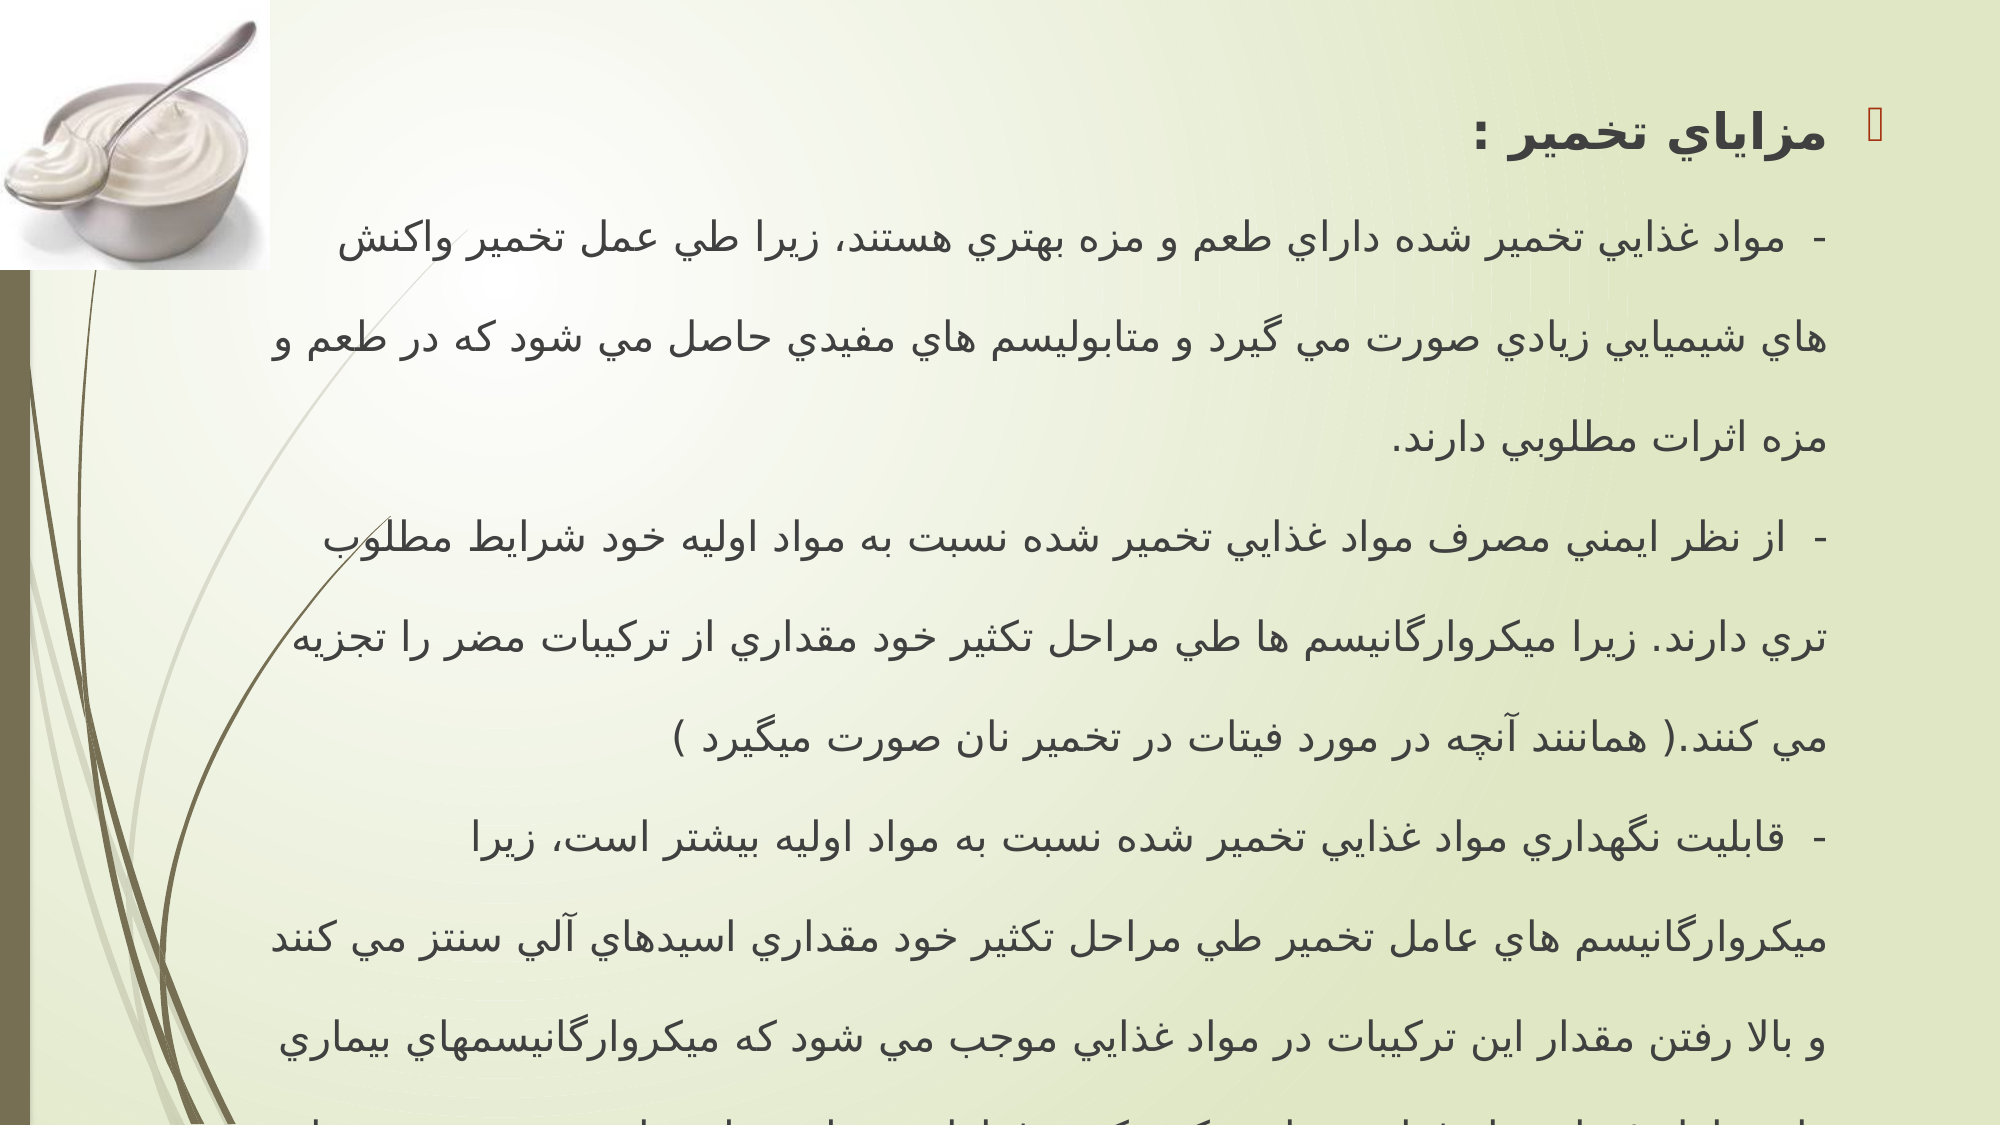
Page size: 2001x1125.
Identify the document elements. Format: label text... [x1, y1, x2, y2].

picture [0, 0, 271, 271]
list مزاياي تخمير : - مواد غذايي تخمير شده داراي طعم و مزه بهتري هستند، زيرا طي عمل تخمير واکنش هاي شيميايي زيادي صورت مي گيرد و متابوليسم هاي مفيدي حاصل مي شود که در طعم و مزه اثرات مطلوبي دارند. - از نظر ايمني مصرف مواد غذايي تخمير شده نسبت به مواد اوليه خود شرايط مطلوب تري دارند. زيرا ميکروارگانيسم ها طي مراحل تکثير خود مقداري از ترکيبات مضر را تجزيه مي کنند.( هماننند آنچه در مورد فیتات در تخمیر نان صورت میگیرد ) - قابليت نگهداري مواد غذايي تخمير شده نسبت به مواد اوليه بيشتر است، زيرا ميکروارگانيسم هاي عامل تخمير طي مراحل تکثير خود مقداري اسيدهاي آلي سنتز مي کنند و بالا رفتن مقدار اين ترکيبات در مواد غذايي موجب مي شود که ميکروارگانيسمهاي بيماري زا و عامل فساد مواد غذايي نتوانند تکثير کنند. غذاهای مختلف نظیر ماست و سوسیس ها همگی به دلیل تخمیر دارای اسید هستند که مدت ماندگاری آنها افزایش می یابد . [248, 32, 1901, 1070]
